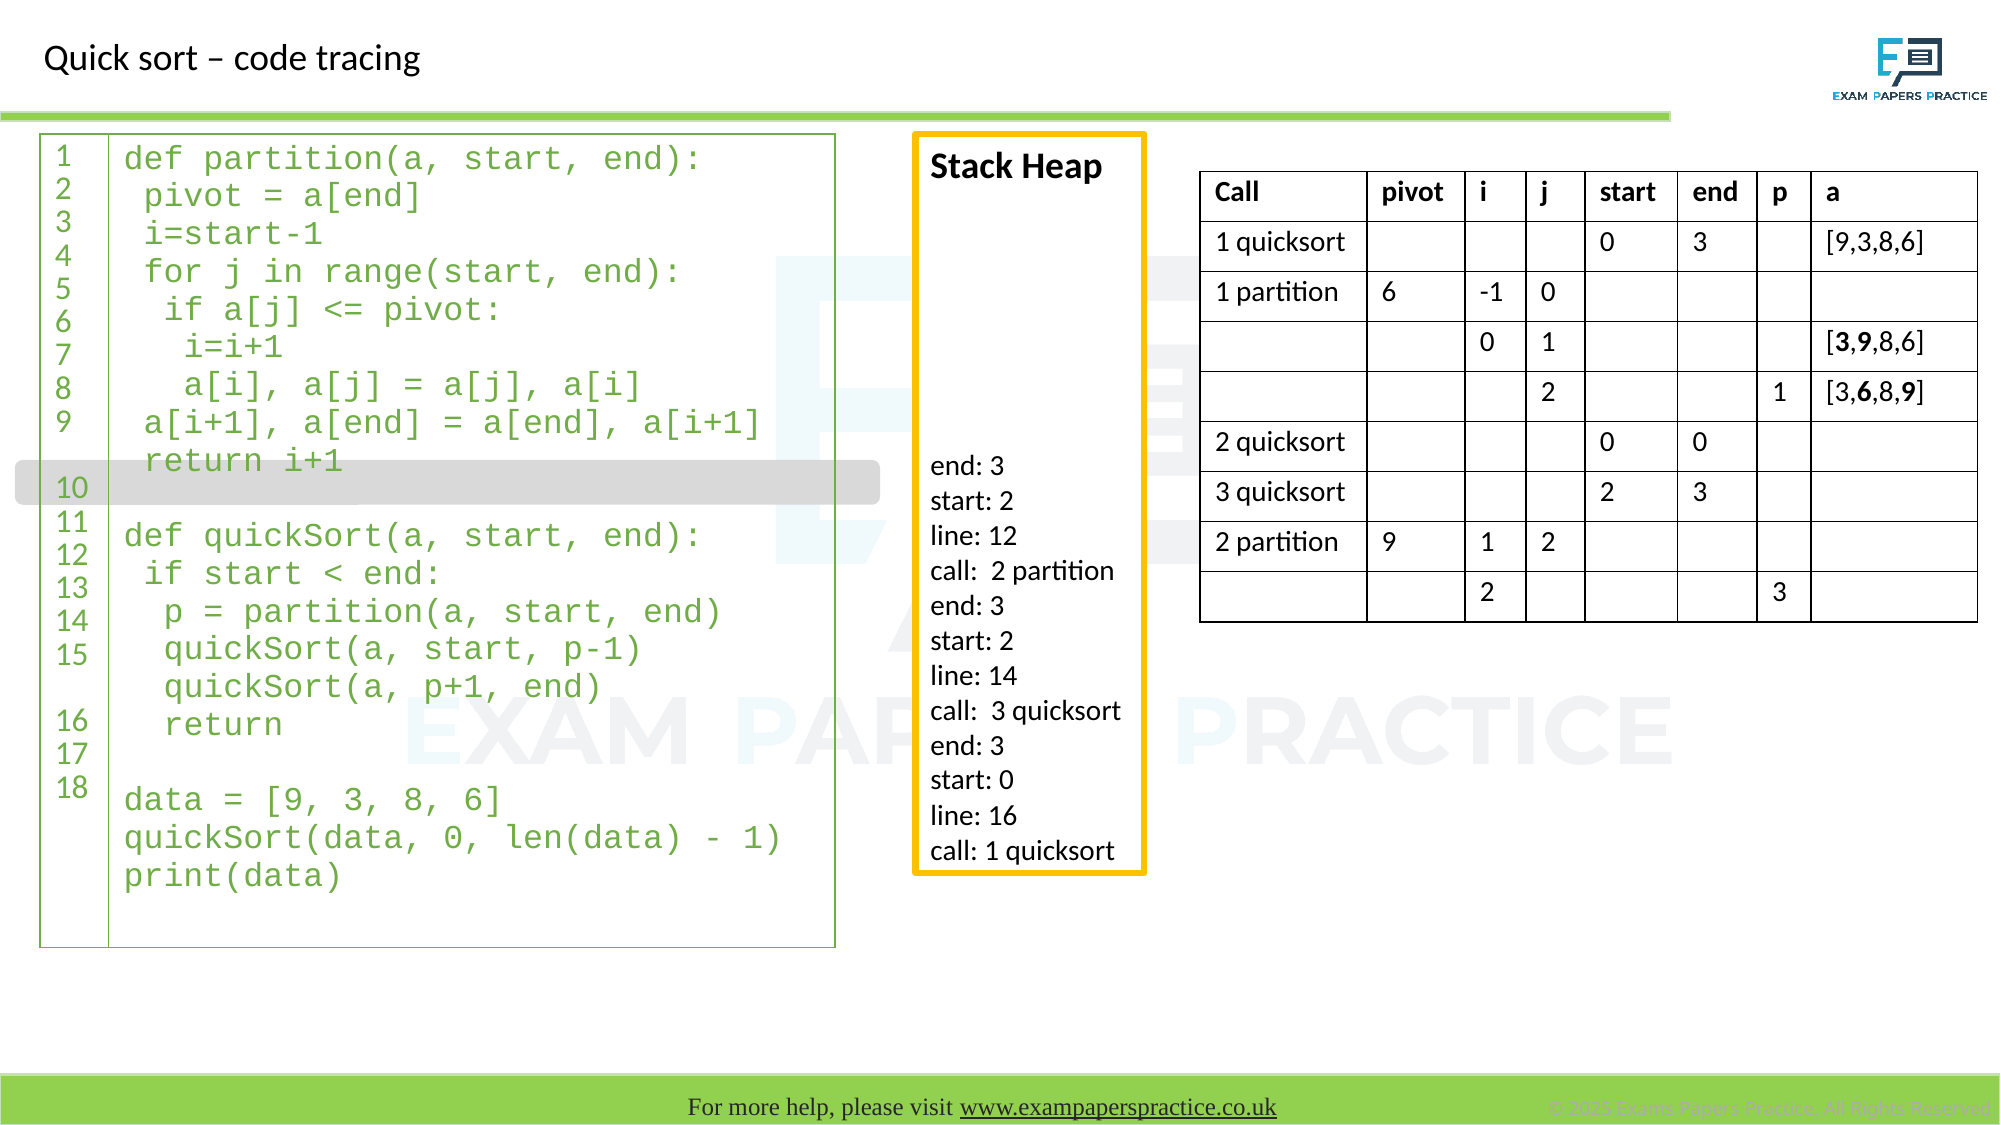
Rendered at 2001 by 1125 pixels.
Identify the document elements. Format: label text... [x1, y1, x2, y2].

table_header p [1758, 172, 1810, 221]
table_cell [1466, 372, 1525, 421]
table_cell 9 [1368, 522, 1464, 571]
text_box [836, 459, 881, 505]
table_cell 2 [1527, 522, 1584, 571]
table_cell [1368, 322, 1464, 371]
table_header a [1812, 172, 1977, 221]
table_cell 1 quicksort [1201, 222, 1366, 271]
table_cell [1812, 522, 1977, 571]
table_cell 3 [1758, 572, 1810, 621]
table_header j [1527, 172, 1584, 221]
table_cell [1201, 322, 1366, 371]
table_cell [1678, 322, 1756, 371]
table_header Call [1201, 172, 1366, 221]
table_cell [1758, 222, 1810, 271]
table_cell [1586, 522, 1677, 571]
table_cell [1527, 472, 1584, 521]
table_cell 0 [1527, 272, 1584, 321]
table_cell [3,6,8,9] [1812, 372, 1977, 421]
table_cell [1368, 422, 1464, 471]
table_cell [3,9,8,6] [1812, 322, 1977, 371]
table_cell [1678, 522, 1756, 571]
table_cell 3 quicksort [1201, 472, 1366, 521]
table_cell [1812, 422, 1977, 471]
table_cell 0 [1466, 322, 1525, 371]
table_cell [1758, 422, 1810, 471]
table_cell 2 [1527, 372, 1584, 421]
table_cell 6 [1368, 272, 1464, 321]
table_cell [1466, 422, 1525, 471]
table_cell [1812, 472, 1977, 521]
table_cell [1527, 422, 1584, 471]
table_cell [1466, 472, 1525, 521]
table_cell [1466, 222, 1525, 271]
table_cell -1 [1466, 272, 1525, 321]
table_cell 2 quicksort [1201, 422, 1366, 471]
table_cell [1812, 272, 1977, 321]
table_cell [1758, 322, 1810, 371]
table_cell 1 [1758, 372, 1810, 421]
table_header i [1466, 172, 1525, 221]
table_cell [1368, 222, 1464, 271]
table_cell 2 partition [1201, 522, 1366, 571]
table_header start [1586, 172, 1677, 221]
table_cell [9,3,8,6] [1812, 222, 1977, 271]
table_cell [1812, 572, 1977, 621]
table_cell [1758, 272, 1810, 321]
table_cell [1758, 522, 1810, 571]
text_box Quick sort – code tracing [28, 25, 1072, 86]
table_cell 2 [1466, 572, 1525, 621]
table_header pivot [1368, 172, 1464, 221]
table_cell [1586, 572, 1677, 621]
table_cell [1527, 222, 1584, 271]
table_cell 1 [1466, 522, 1525, 571]
table_cell 1 [1527, 322, 1584, 371]
table_cell 0 [1678, 422, 1756, 471]
table_header end [1678, 172, 1756, 221]
table_cell 3 [1678, 472, 1756, 521]
table_cell 2 [1586, 472, 1677, 521]
table_cell [1678, 272, 1756, 321]
text_box [14, 459, 39, 505]
table_header 1 2 3 4 5 6 7 8 9 10 11 12 13 14 15 16 17 18 [41, 135, 108, 947]
table_cell [1368, 572, 1464, 621]
table_cell [1368, 472, 1464, 521]
table_cell [1586, 372, 1677, 421]
table_cell [1527, 572, 1584, 621]
table_cell [1678, 572, 1756, 621]
table_cell 1 partition [1201, 272, 1366, 321]
table_cell [1201, 372, 1366, 421]
table_cell 3 [1678, 222, 1756, 271]
table_cell [1586, 322, 1677, 371]
table_cell [1368, 372, 1464, 421]
table_cell [1758, 472, 1810, 521]
table_header def partition(a, start, end): pivot = a[end] i=start-1 for j in range(start, end): if a[j] <= pivot: i=i+1 a[i], a[j] = a[j], a[i] a[i+1], a[end] = a[end], a[i+1] return i+1 def quickSort(a, start, end): if start < end: p = partition(a, start, end) quickSort(a, start, p-1) quickSort(a, p+1, end) return data = [9, 3, 8, 6] quickSort(data, 0, len(data) - 1) print(data) [109, 135, 834, 947]
text_box Stack Heap end: 3 start: 2 line: 12 call: 2 partition end: 3 start: 2 line: 14 call: 3 quicksort end: 3 start: 0 line: 16 call: 1 quicksort [915, 133, 1145, 874]
table_cell 0 [1586, 222, 1677, 271]
table_cell [1678, 372, 1756, 421]
table_cell [1586, 272, 1677, 321]
table_cell [1201, 572, 1366, 621]
table_cell 0 [1586, 422, 1677, 471]
